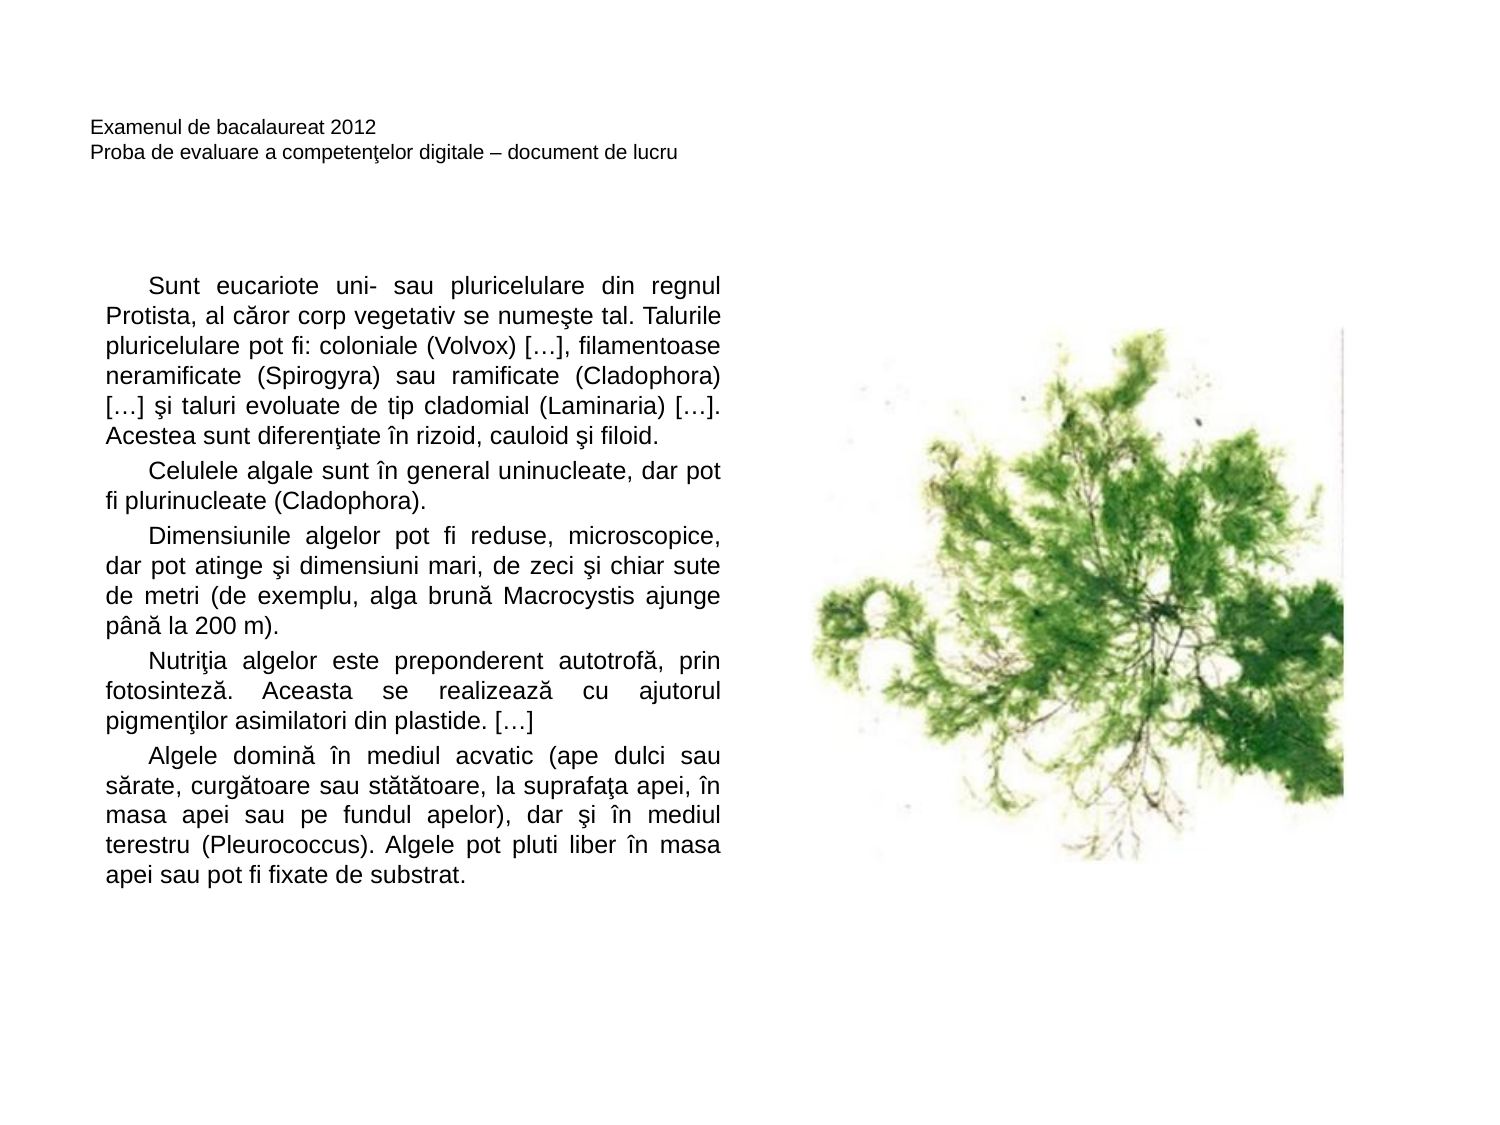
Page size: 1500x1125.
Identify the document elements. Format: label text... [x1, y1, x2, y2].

title Examenul de bacalaureat 2012 Proba de evaluare a competenţelor digitale – document de lucru [74, 44, 1426, 233]
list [808, 325, 1347, 864]
list Sunt eucariote uni- sau pluricelulare din regnul Protista, al căror corp vegetativ se numeşte tal. Talurile pluricelulare pot fi: coloniale (Volvox) […], filamentoase neramificate (Spirogyra) sau ramificate (Cladophora) […] şi taluri evoluate de tip cladomial (Laminaria) […]. Acestea sunt diferenţiate în rizoid, cauloid şi filoid. Celulele algale sunt în general uninucleate, dar pot fi plurinucleate (Cladophora). Dimensiunile algelor pot fi reduse, microscopice, dar pot atinge şi dimensiuni mari, de zeci şi chiar sute de metri (de exemplu, alga brună Macrocystis ajunge până la 200 m). Nutriţia algelor este preponderent autotrofă, prin fotosinteză. Aceasta se realizează cu ajutorul pigmenţilor asimilatori din plastide. […] Algele domină în mediul acvatic (ape dulci sau sărate, curgătoare sau stătătoare, la suprafaţa apei, în masa apei sau pe fundul apelor), dar şi în mediul terestru (Pleurococcus). Algele pot pluti liber în masa apei sau pot fi fixate de substrat. [74, 262, 738, 1006]
